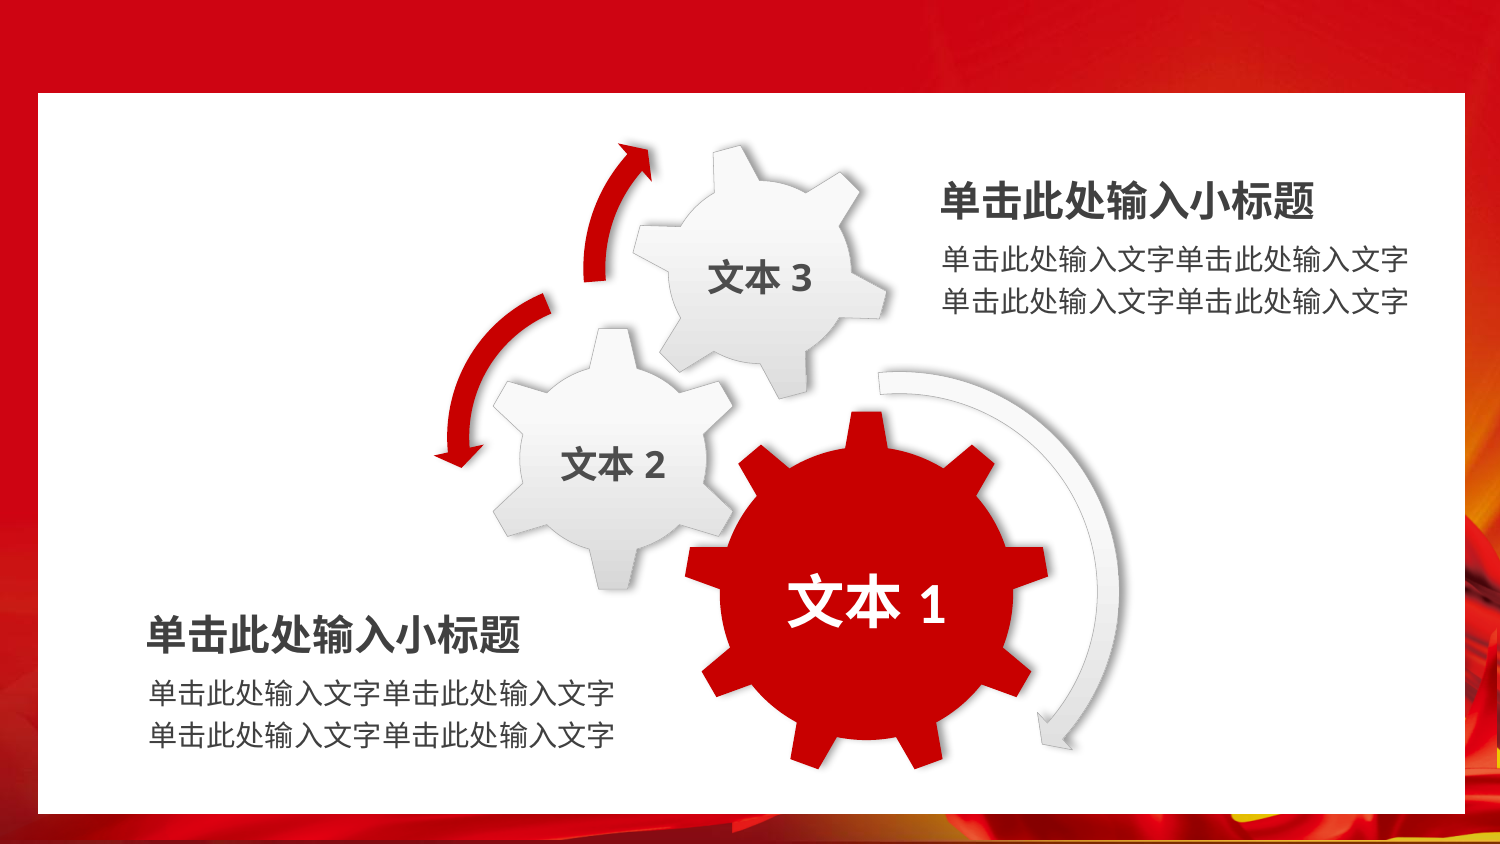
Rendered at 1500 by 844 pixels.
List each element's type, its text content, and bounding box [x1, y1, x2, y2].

text_box 单击此处输入文字单击此处输入文字 单击此处输入文字单击此处输入文字 [133, 660, 668, 760]
text_box 文本1 [684, 411, 1049, 770]
text_box [583, 143, 652, 283]
text_box [878, 371, 1120, 750]
title [0, 45, 1294, 208]
picture [0, 0, 1500, 844]
text_box 单击此处输入小标题 [145, 599, 556, 658]
text_box [433, 293, 552, 468]
text_box 文本2 [493, 328, 734, 590]
text_box 文本3 [632, 145, 887, 400]
text_box 单击此处输入文字单击此处输入文字 单击此处输入文字单击此处输入文字 [927, 227, 1462, 326]
text_box 单击此处输入小标题 [939, 165, 1350, 225]
